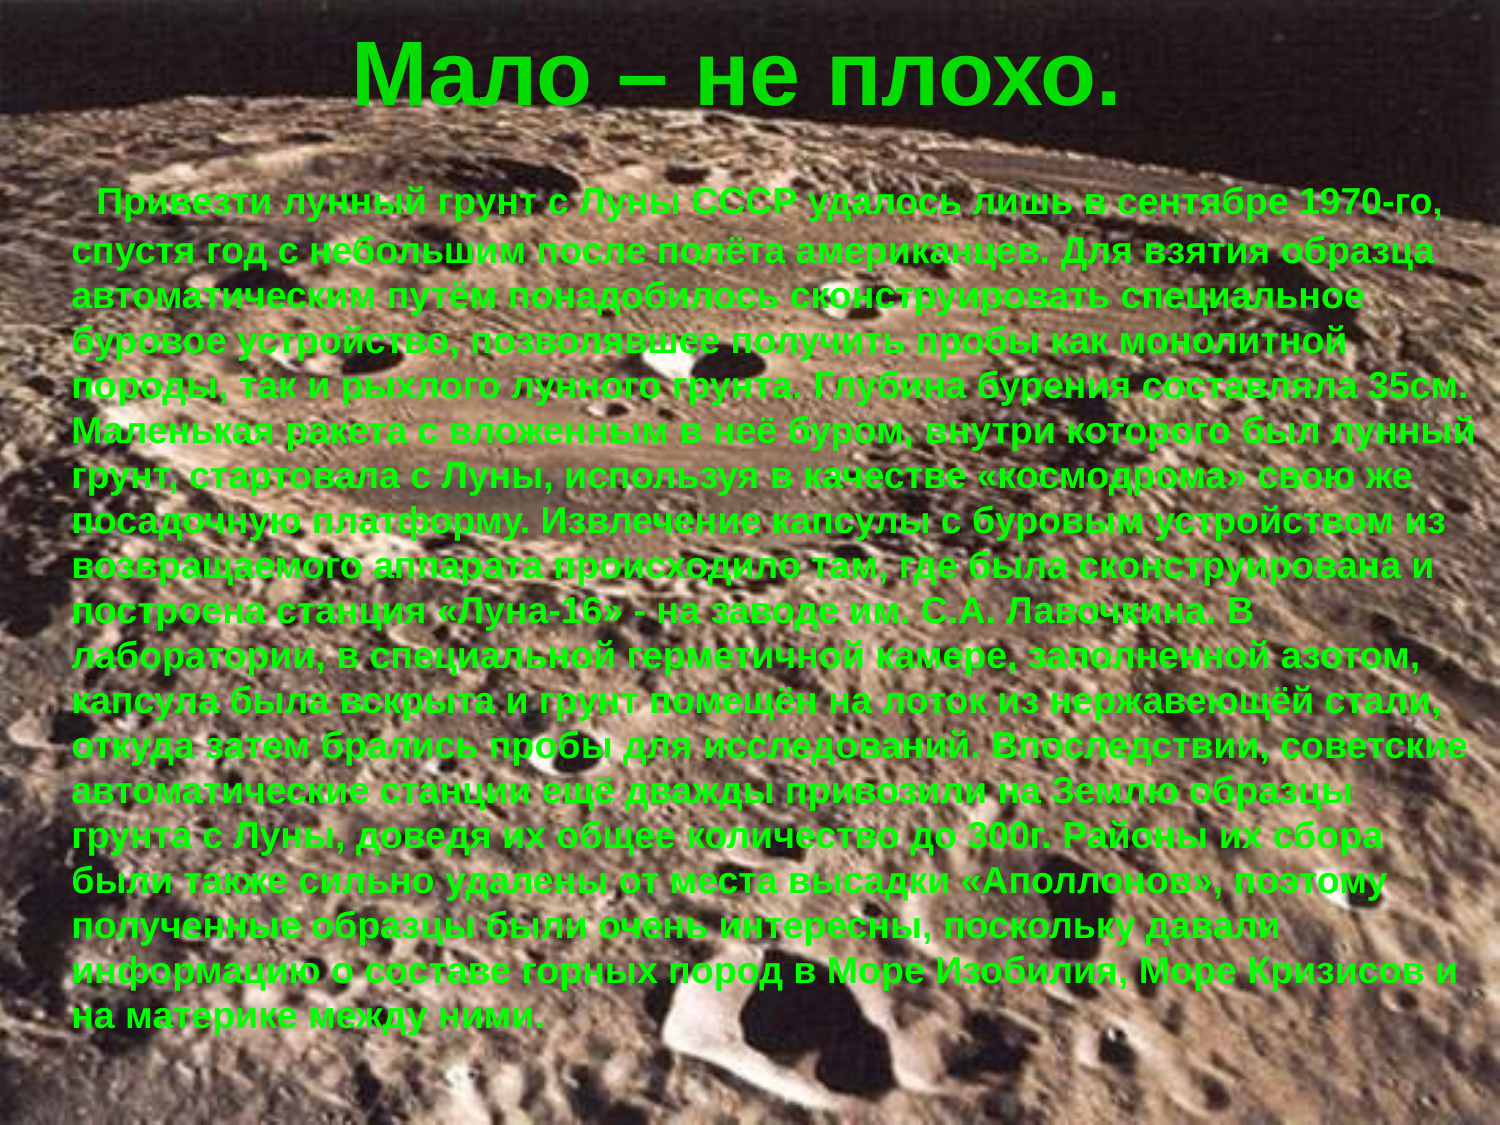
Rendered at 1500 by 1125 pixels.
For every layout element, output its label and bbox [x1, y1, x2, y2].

list [0, 0, 1500, 1125]
